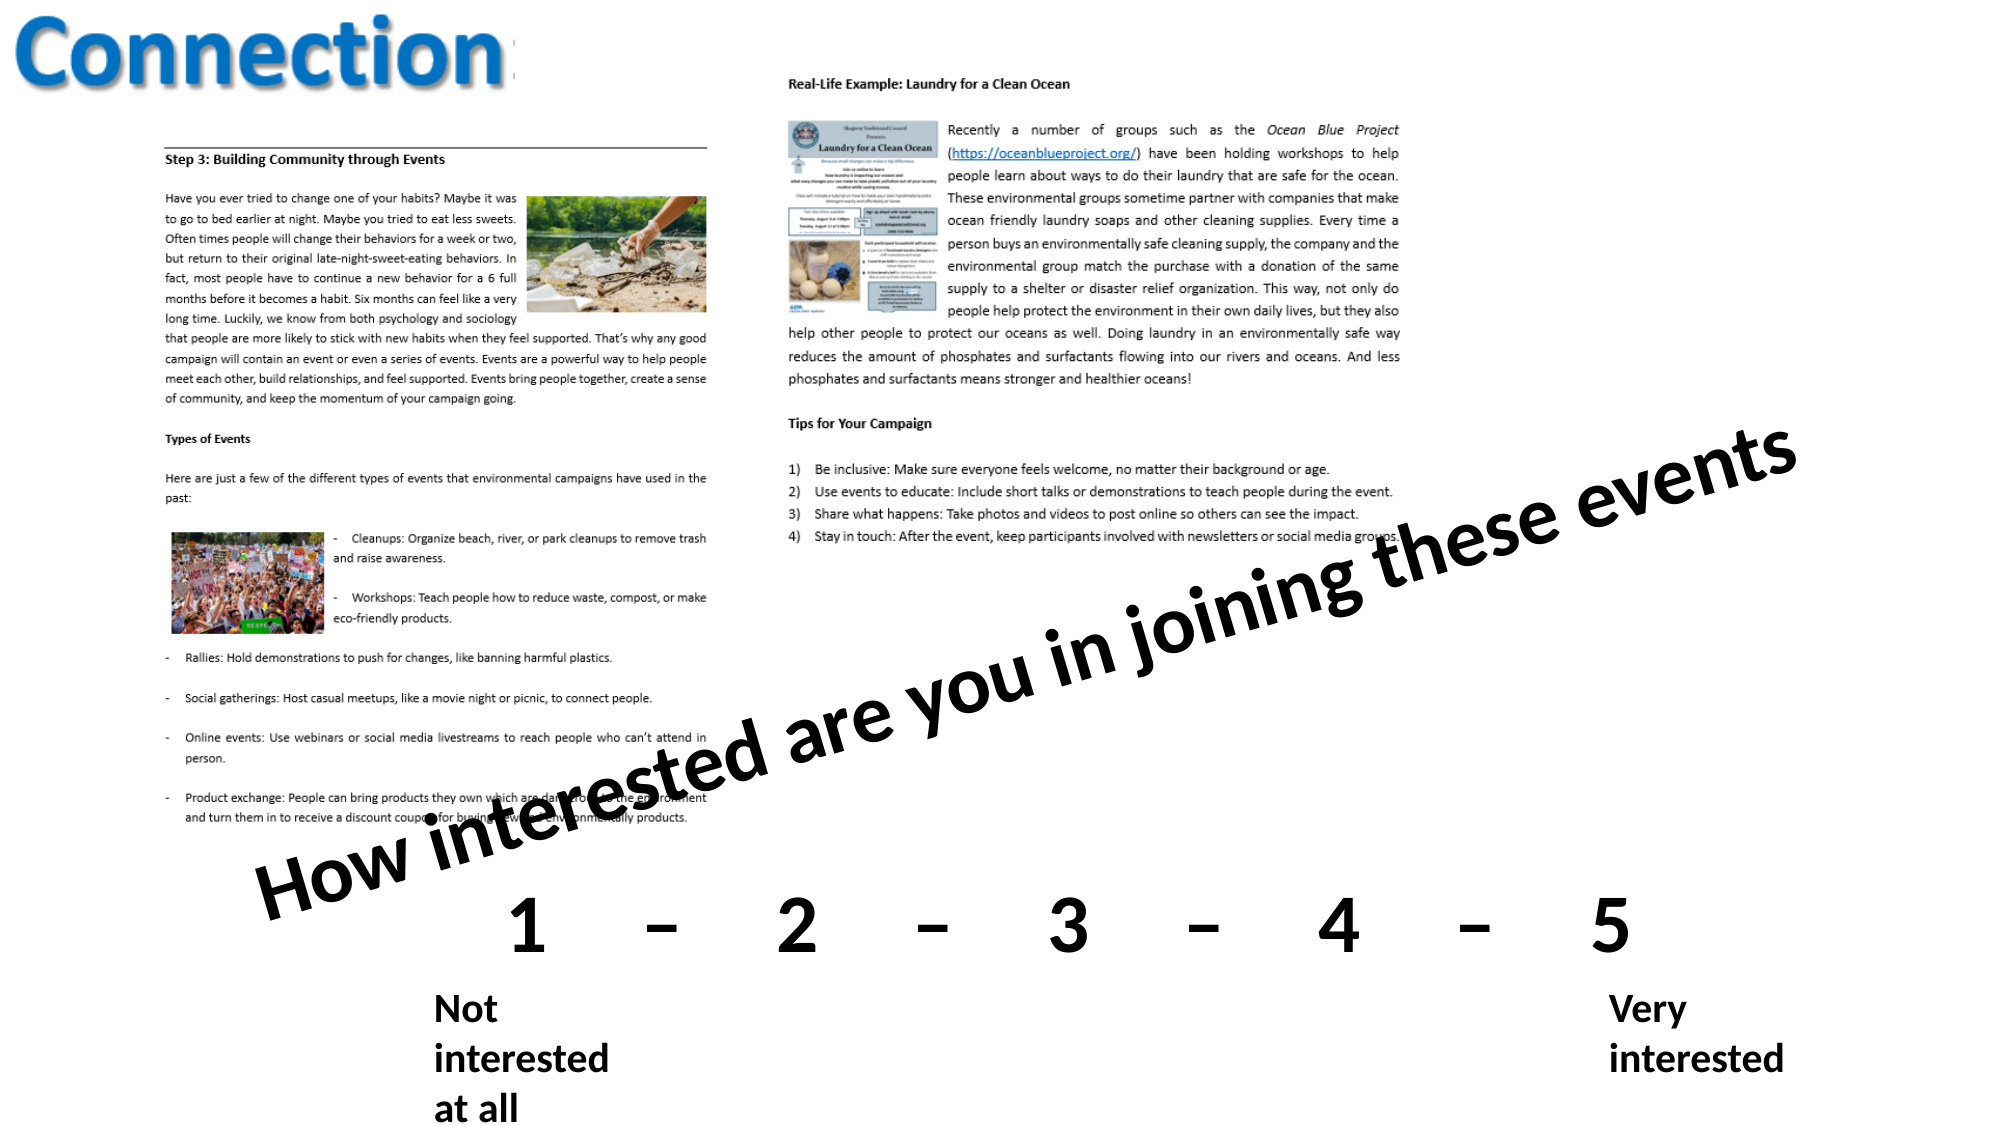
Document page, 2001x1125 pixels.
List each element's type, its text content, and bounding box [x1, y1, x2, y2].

text_box Very interested [1594, 973, 1829, 1089]
picture [0, 0, 515, 119]
picture [779, 70, 1414, 561]
text_box How interested are you in joining these events [723, 324, 2000, 813]
text_box How interested are you in joining these events [49, 833, 653, 1002]
text_box Not interested at all [419, 973, 654, 1125]
text_box 1 – 2 – 3 – 4 – 5 [475, 861, 1682, 977]
picture [157, 134, 723, 833]
